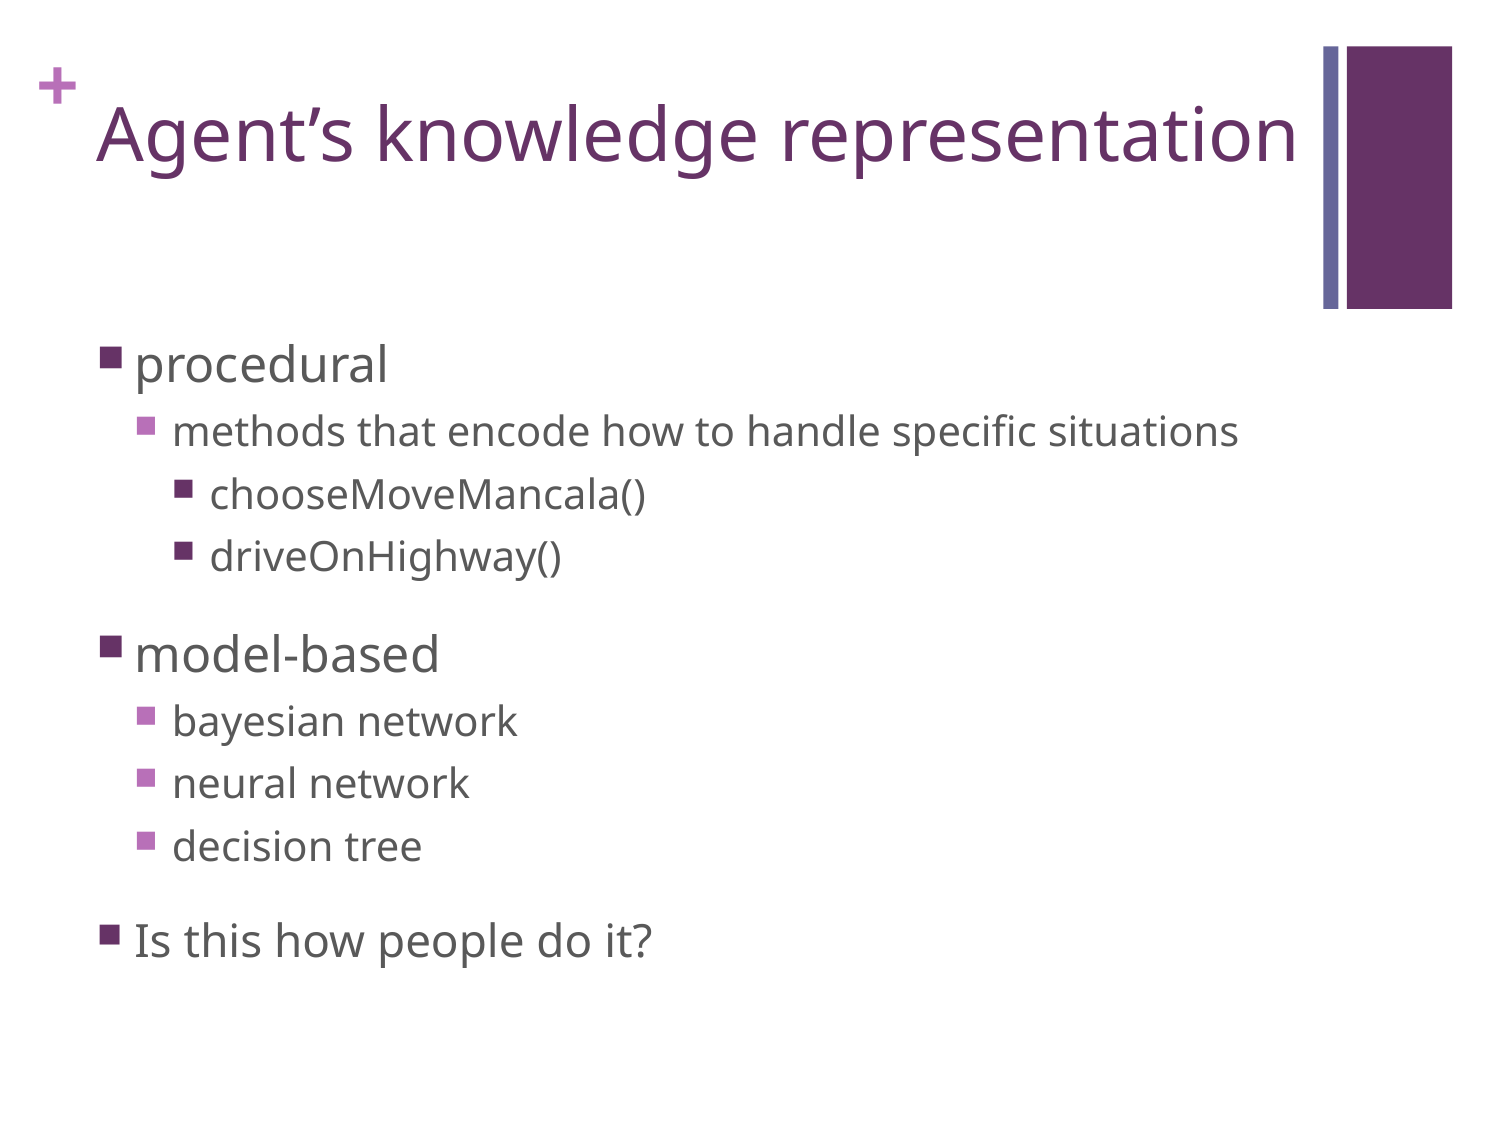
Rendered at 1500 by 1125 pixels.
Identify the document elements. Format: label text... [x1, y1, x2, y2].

list procedural methods that encode how to handle specific situations chooseMoveMancala() driveOnHighway() model-based bayesian network neural network decision tree Is this how people do it? [81, 324, 1322, 1005]
title Agent’s knowledge representation [81, 79, 1322, 263]
